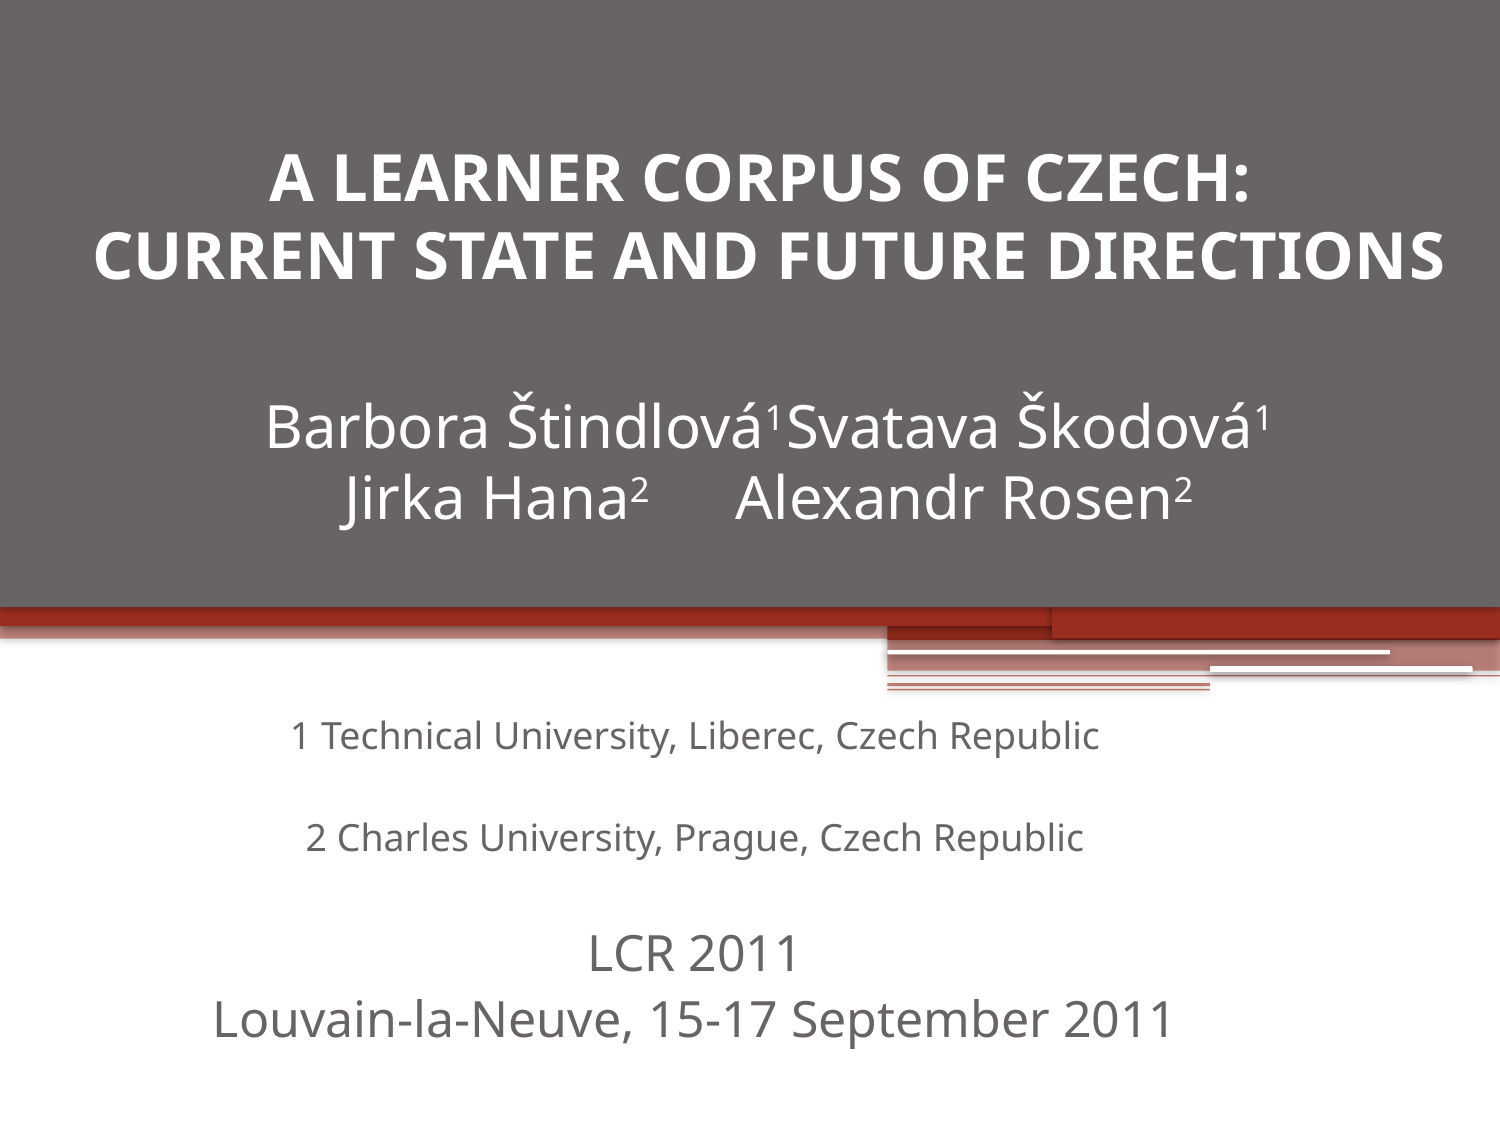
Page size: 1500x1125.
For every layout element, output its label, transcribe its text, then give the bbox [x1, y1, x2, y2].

title A LEARNER CORPUS OF CZECH: CURRENT STATE AND FUTURE DIRECTIONS Barbora Štindlová1 Svatava Škodová1 Jirka Hana2 Alexandr Rosen2 [75, 113, 1463, 636]
subtitle 1 Technical University, Liberec, Czech Republic 2 Charles University, Prague, Czech Republic LCR 2011 Louvain-la-Neuve, 15-17 September 2011 [75, 704, 1306, 1094]
